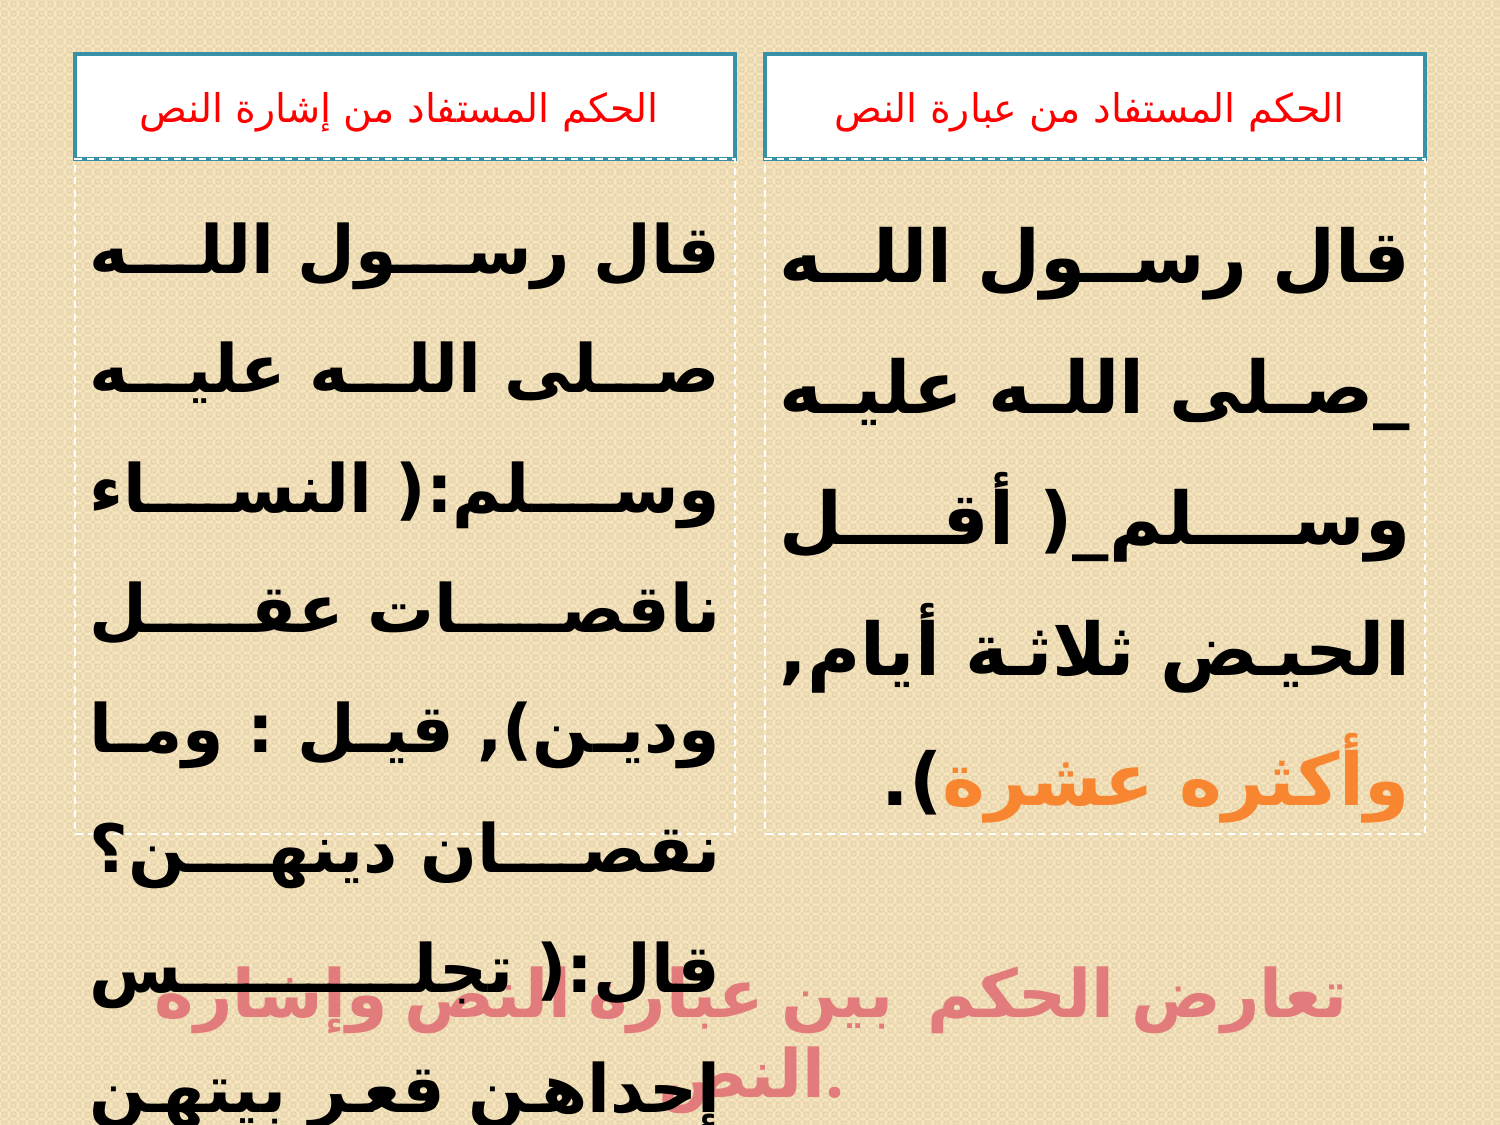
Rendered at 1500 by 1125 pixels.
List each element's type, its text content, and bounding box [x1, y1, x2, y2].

list الحكم المستفاد من إشارة النص [73, 52, 737, 161]
list الحكم المستفاد من عبارة النص [763, 52, 1427, 161]
list قال رسول الله _صلى الله عليه وسلم_( أقل الحيض ثلاثة أيام, وأكثره عشرة). [764, 158, 1426, 835]
title تعارض الحكم بين عبارة النص وإشارة النص. [76, 937, 1427, 1125]
list قال رسول الله صلى الله عليه وسلم:( النساء ناقصات عقل ودين), قيل : وما نقصان دينهن؟ قال:( تجلس إحداهن قعر بيتهن شطر عمرهن, لاتصوم ولا تصلي). [74, 158, 736, 835]
